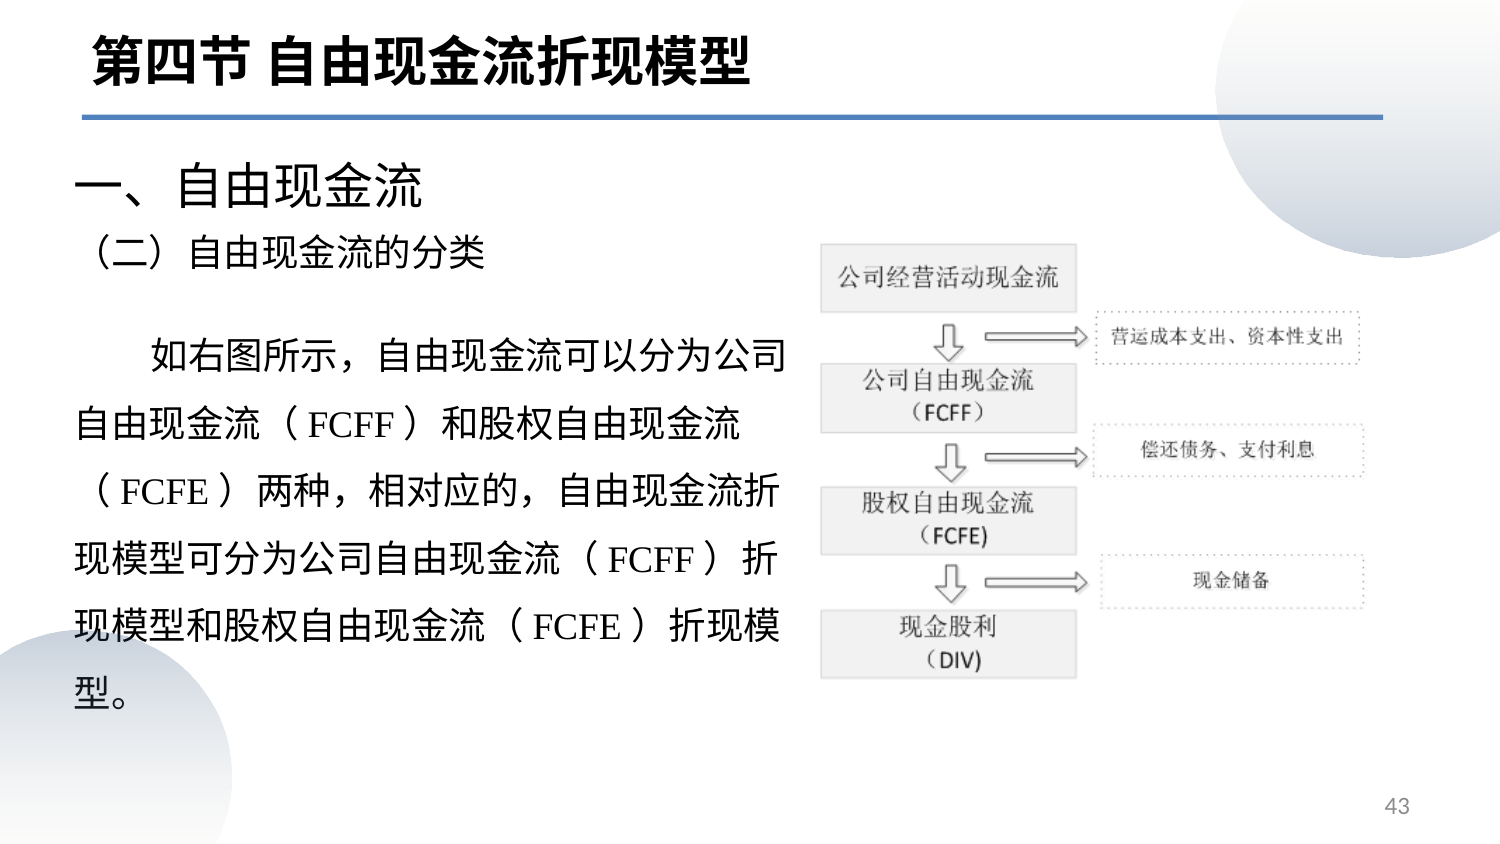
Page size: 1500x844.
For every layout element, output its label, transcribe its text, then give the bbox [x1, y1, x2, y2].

title （二）自由现金流的分类 [1402, 260, 1409, 293]
list 如右图所示，自由现金流可以分为公司自由现金流（FCFF）和股权自由现金流（FCFE）两种，相对应的，自由现金流折现模型可分为公司自由现金流（FCFF）折现模型和股权自由现金流（FCFE）折现模型。 [58, 302, 803, 680]
text_box [1213, 0, 1500, 260]
picture [808, 234, 1398, 702]
text_box [0, 627, 234, 844]
slide_number 43 [1074, 782, 1425, 827]
text_box 第四节 自由现金流折现模型 [74, 11, 1234, 107]
title （二）自由现金流的分类 [58, 210, 1295, 293]
text_box 一、自由现金流 [58, 117, 1256, 200]
